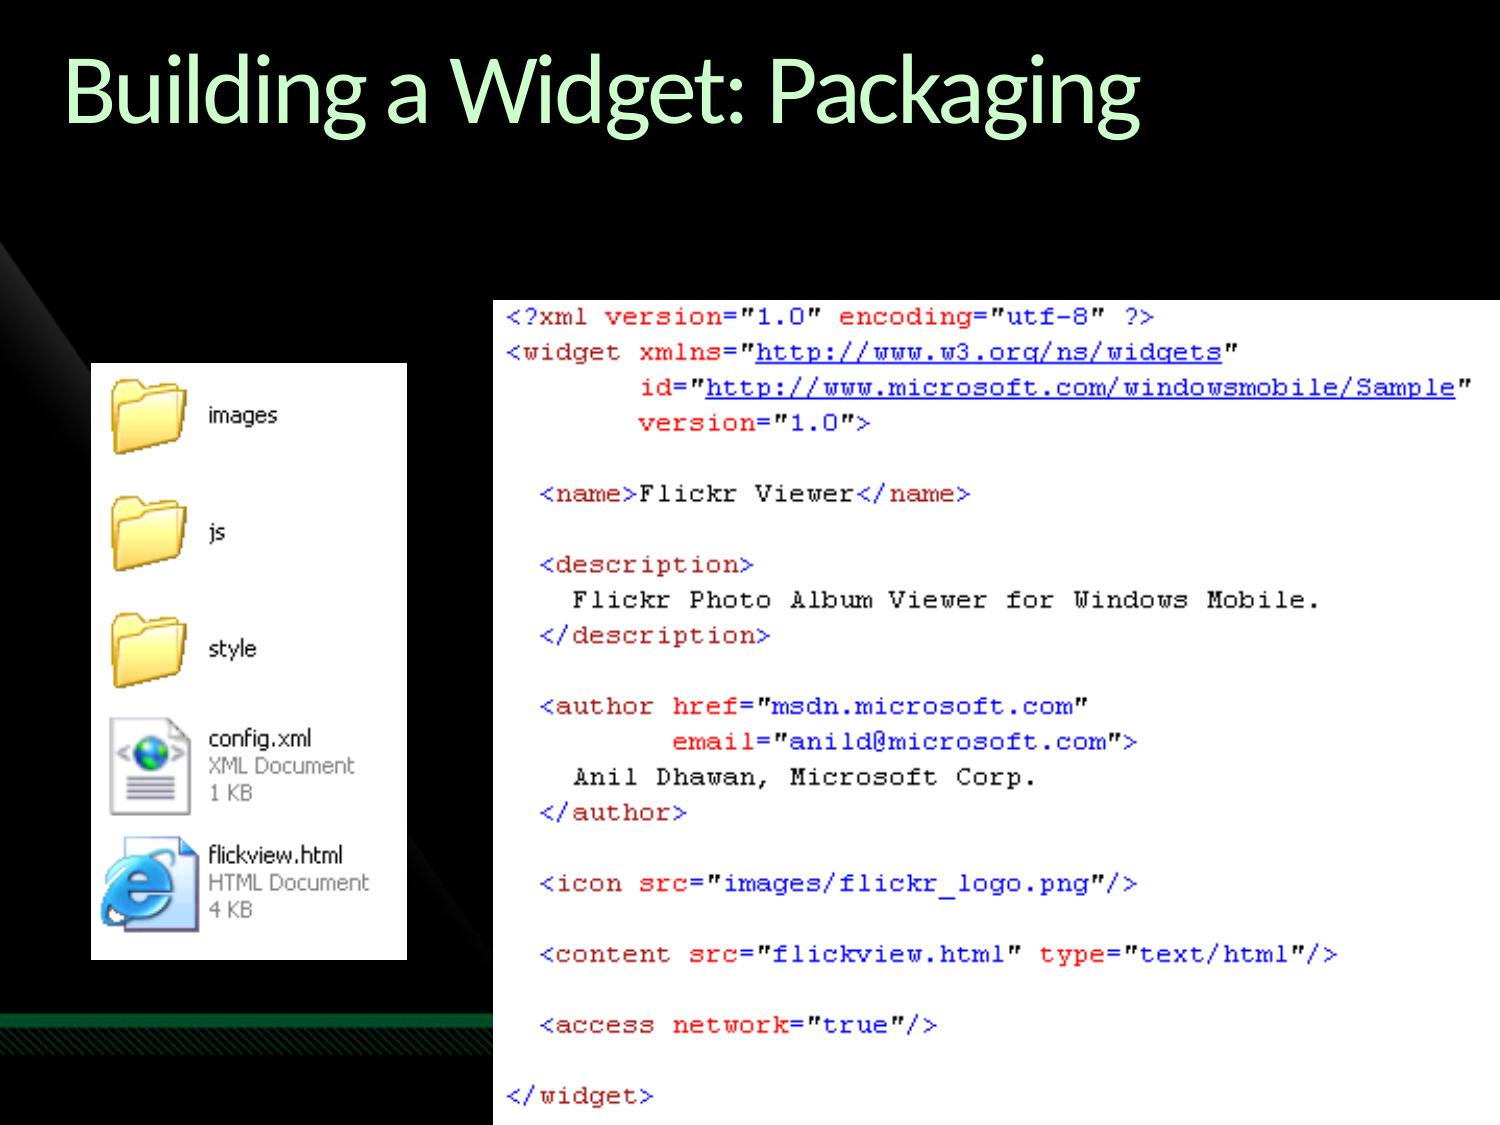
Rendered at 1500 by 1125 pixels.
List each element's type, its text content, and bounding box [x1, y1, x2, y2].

picture [0, 0, 1500, 1125]
title Building a Widget: Packaging [62, 37, 1438, 147]
